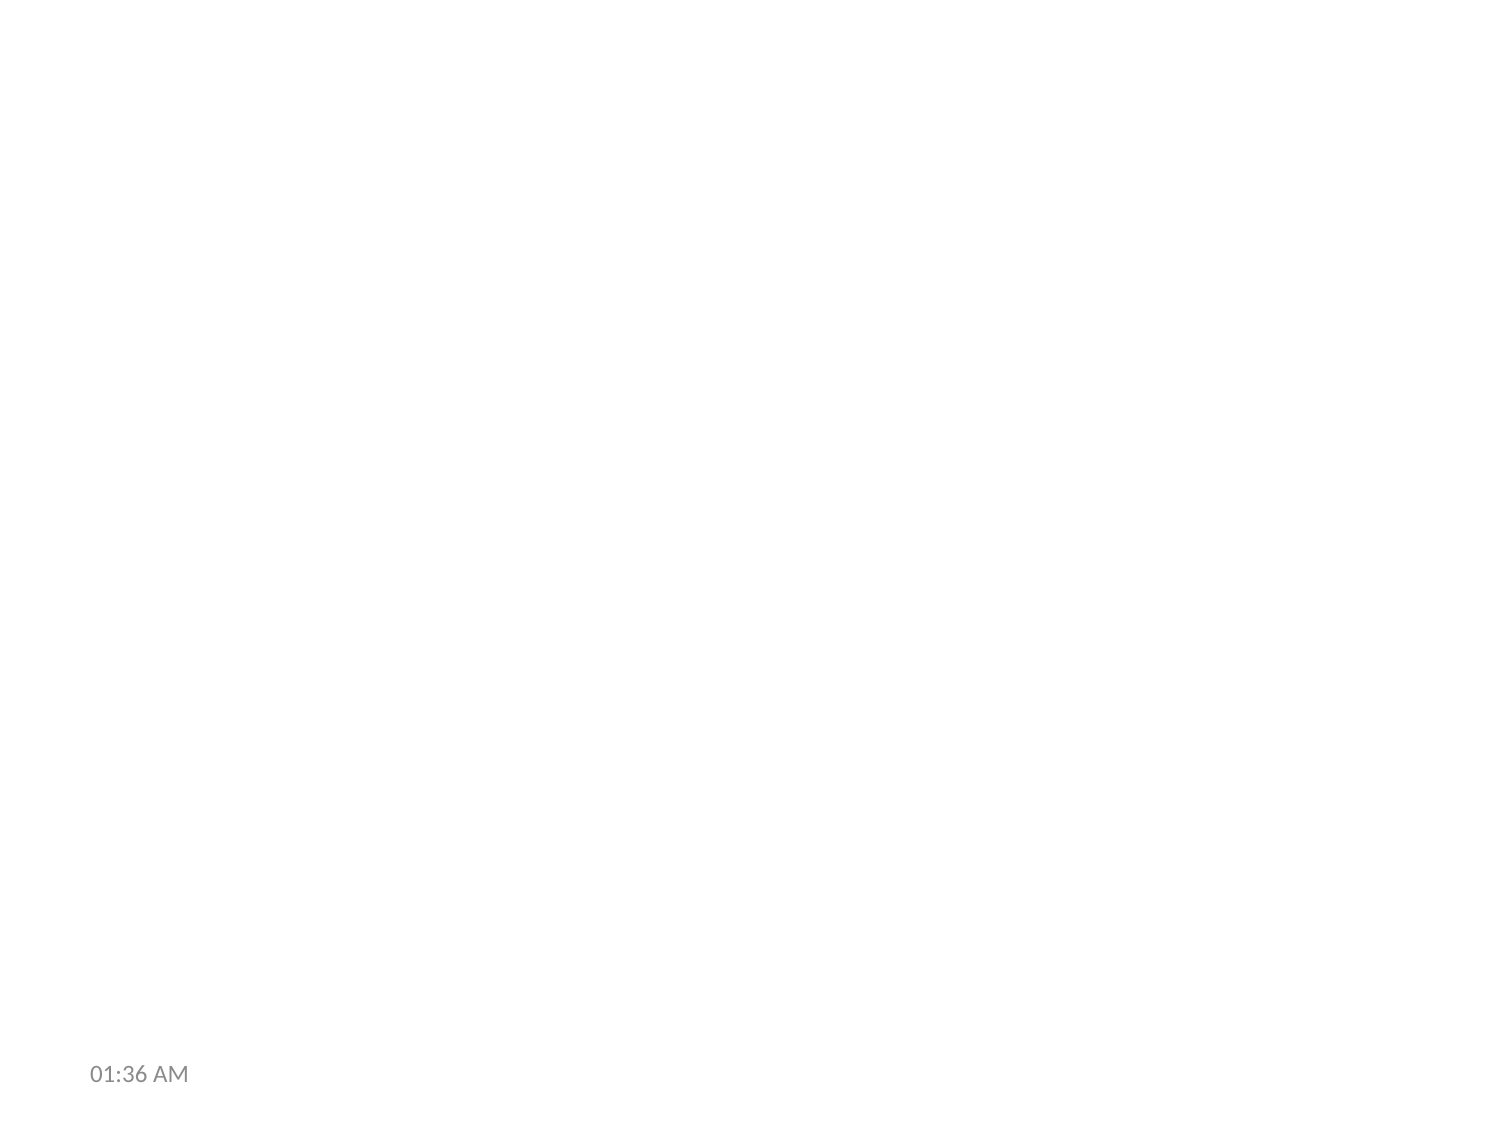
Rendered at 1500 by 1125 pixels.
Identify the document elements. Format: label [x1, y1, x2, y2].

slide_number [75, 1042, 425, 1103]
